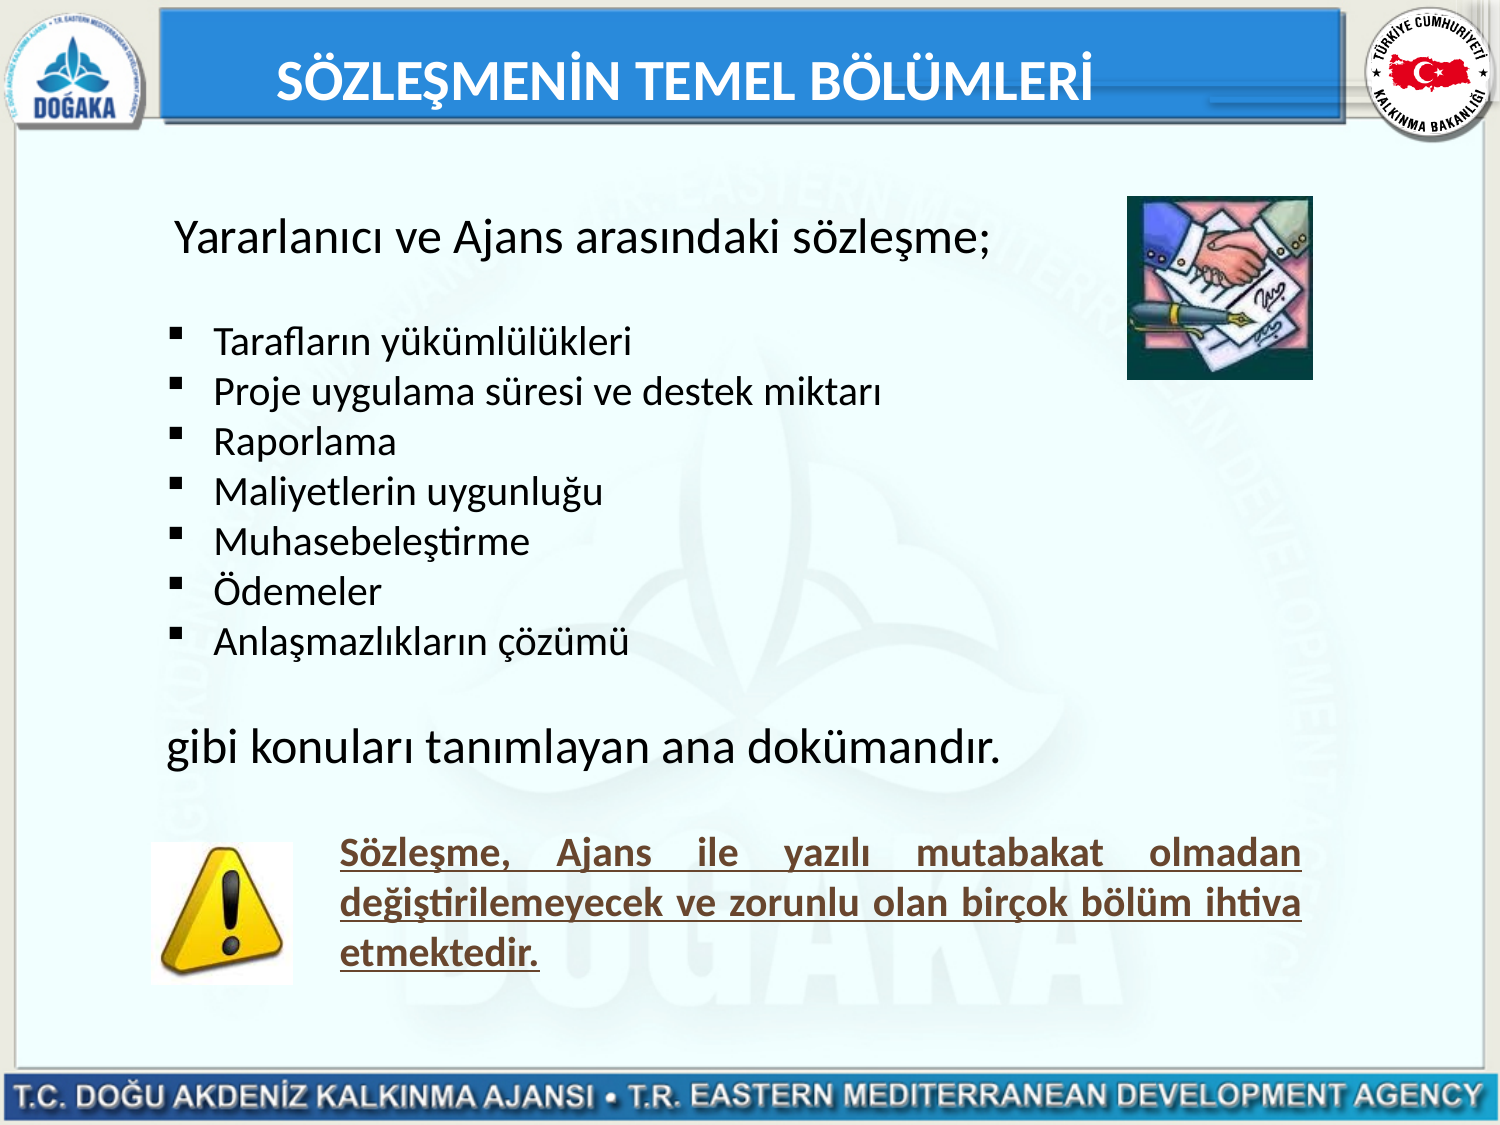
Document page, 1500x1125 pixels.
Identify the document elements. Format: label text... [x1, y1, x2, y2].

text_box [135, 314, 739, 375]
text_box Sözleşme, Ajans ile yazılı mutabakat olmadan değiştirilemeyecek ve zorunlu olan birçok bölüm ihtiva etmektedir. [324, 817, 1317, 983]
text_box SÖZLEŞMENİN TEMEL BÖLÜMLERİ [261, 35, 1231, 142]
text_box [147, 326, 963, 387]
text_box Yararlanıcı ve Ajans arasındaki sözleşme; Tarafların yükümlülükleri Proje uygulama süresi ve destek miktarı Raporlama Maliyetlerin uygunluğu Muhasebeleştirme Ödemeler Anlaşmazlıkların çözümü gibi konuları tanımlayan ana dokümandır. [76, 196, 1329, 669]
picture [0, 0, 1500, 1125]
